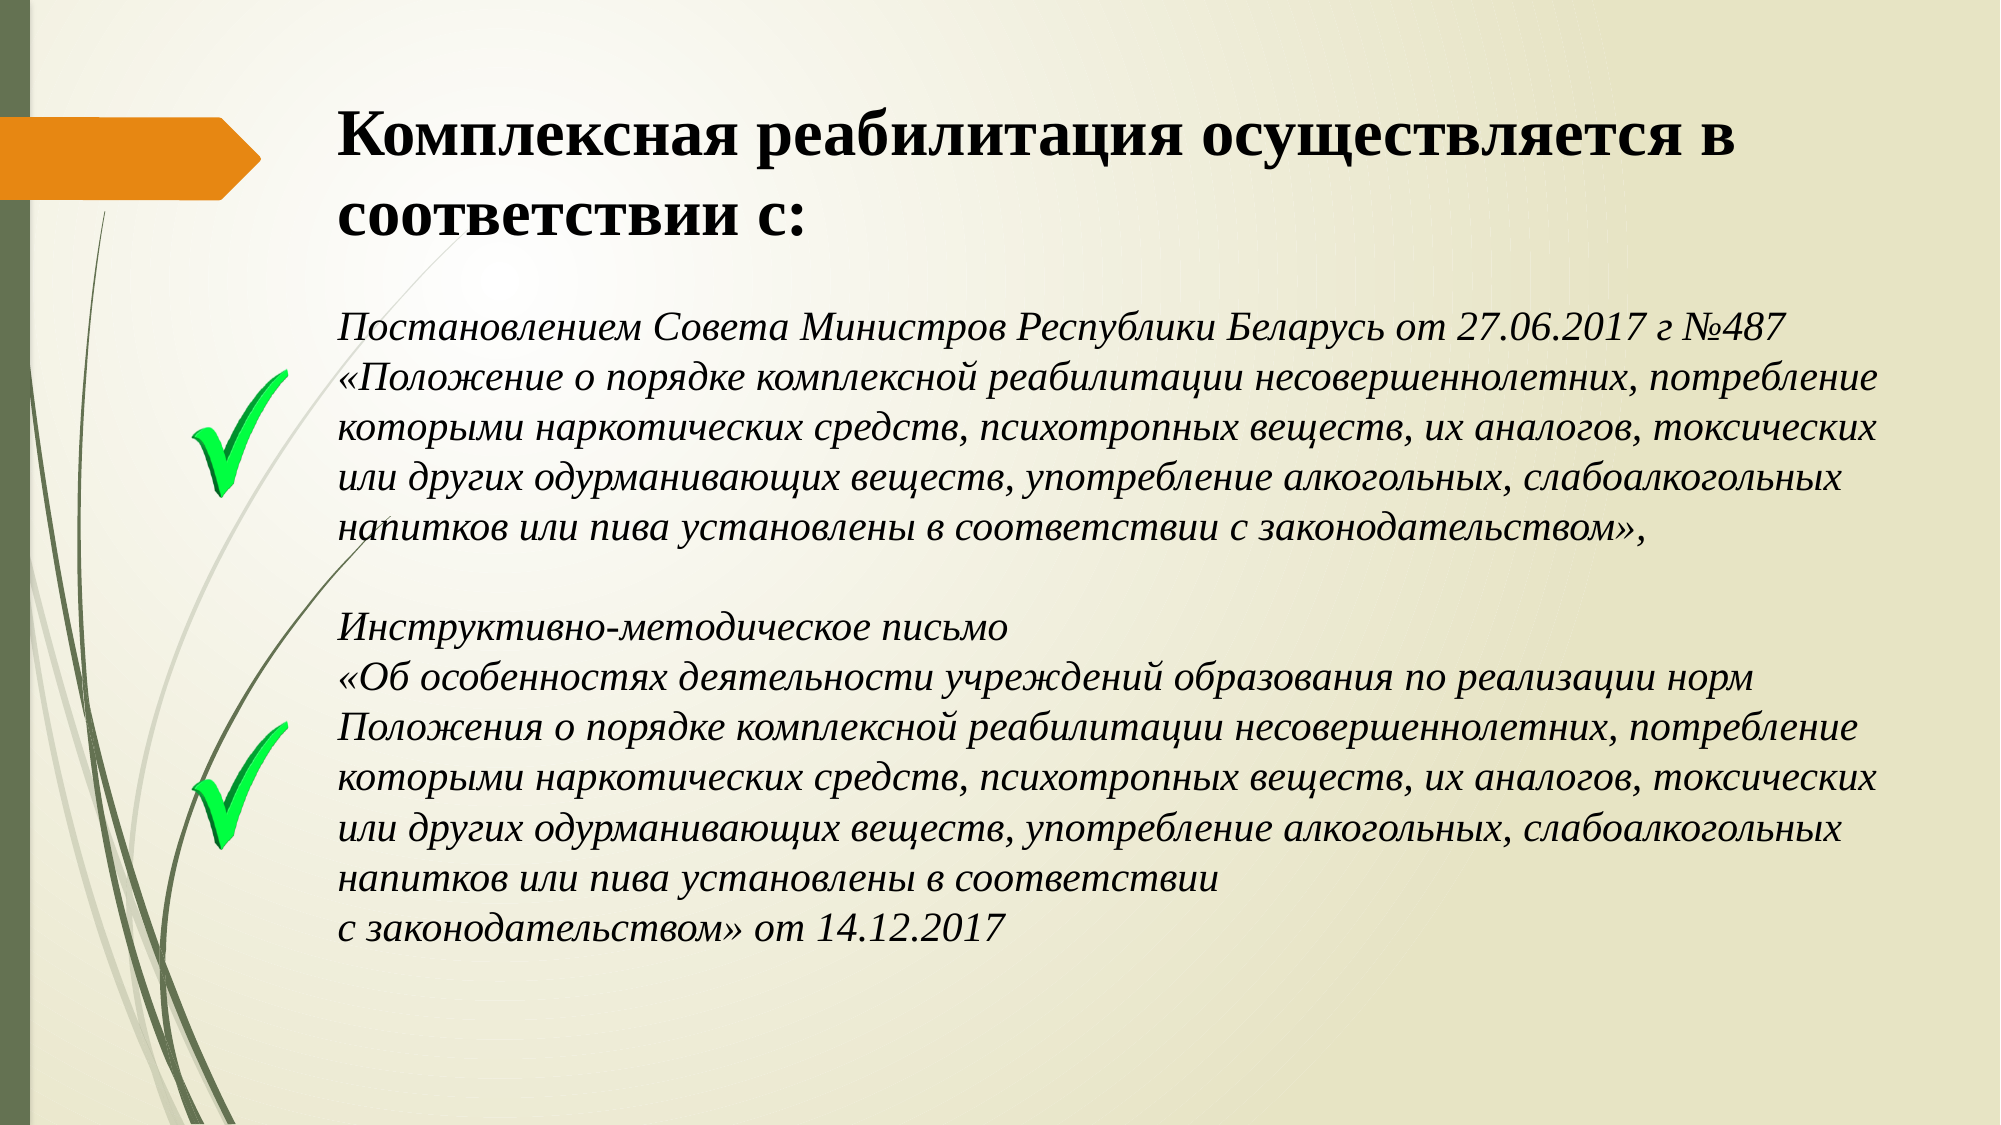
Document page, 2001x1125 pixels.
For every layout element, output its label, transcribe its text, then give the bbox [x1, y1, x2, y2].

picture [189, 366, 289, 498]
picture [189, 719, 289, 851]
text_box Комплексная реабилитация осуществляется в соответствии с: Постановлением Совета Министров Республики Беларусь от 27.06.2017 г №487 «Положение о порядке комплексной реабилитации несовершеннолетних, потребление которыми наркотических средств, психотропных веществ, их аналогов, токсических или других одурманивающих веществ, употребление алкогольных, слабоалкогольных напитков или пива установлены в соответствии с законодательством», Инструктивно-методическое письмо «Об особенностях деятельности учреждений образования по реализации норм Положения о порядке комплексной реабилитации несовершеннолетних, потребление которыми наркотических средств, психотропных веществ, их аналогов, токсических или других одурманивающих веществ, употребление алкогольных, слабоалкогольных напитков или пива установлены в соответствии с законодательством» от 14.12.2017 [322, 81, 1921, 957]
